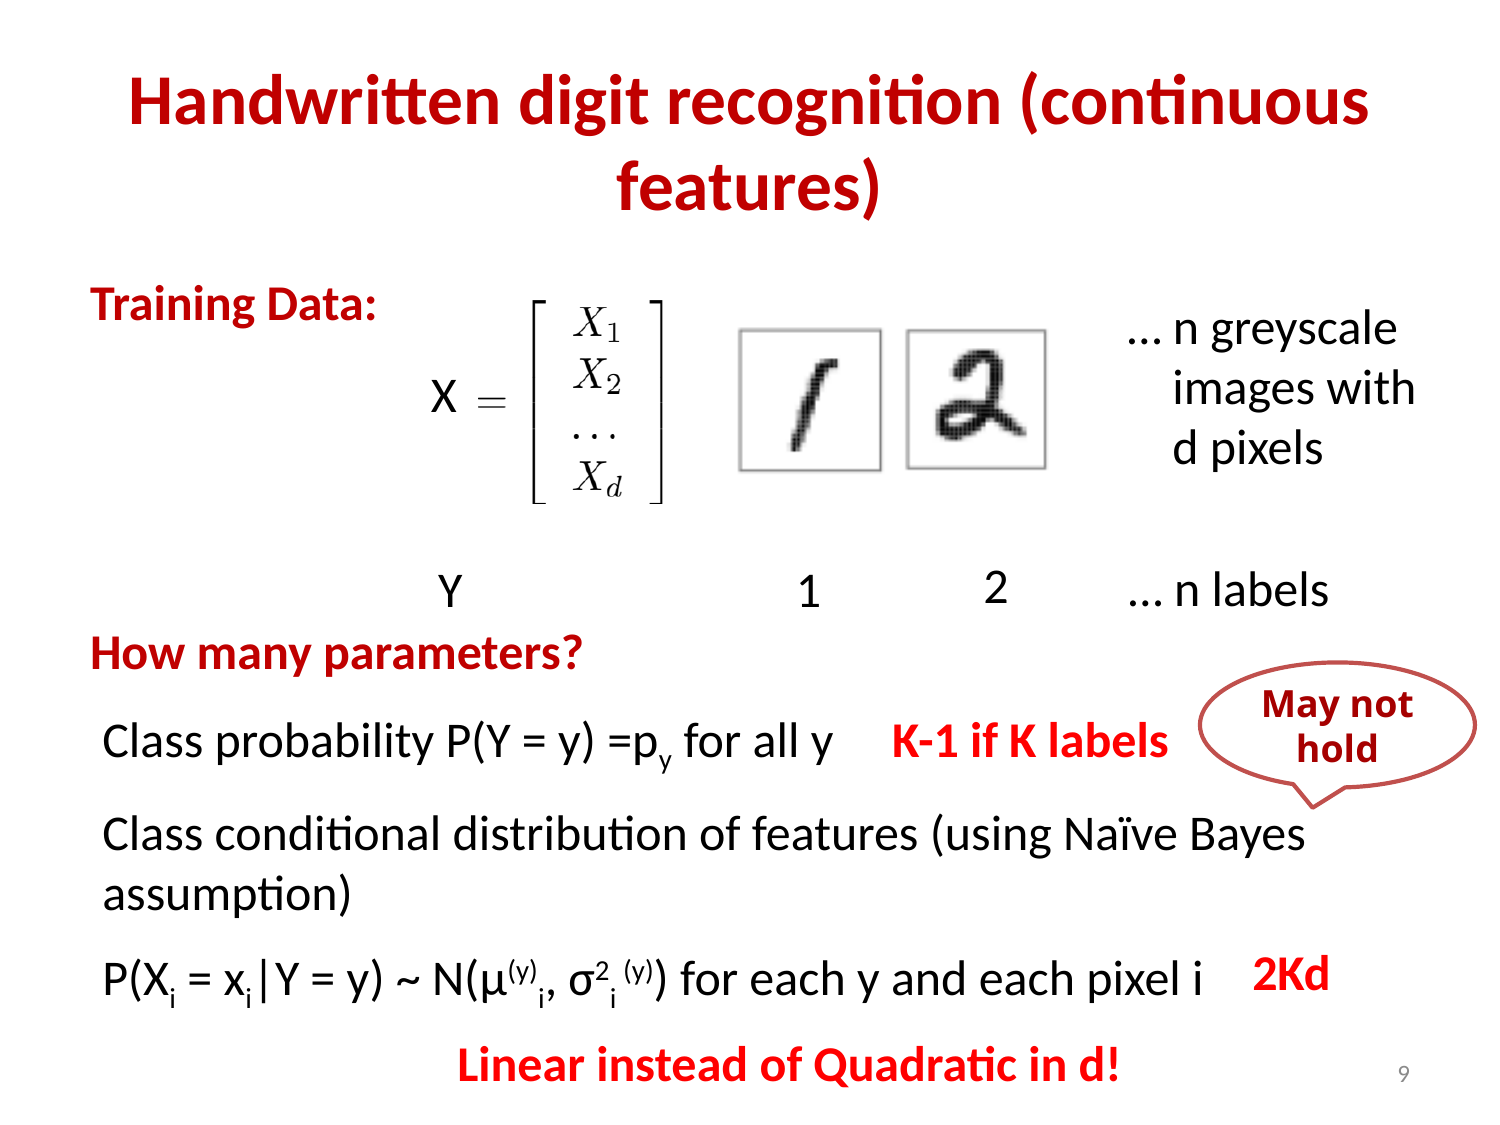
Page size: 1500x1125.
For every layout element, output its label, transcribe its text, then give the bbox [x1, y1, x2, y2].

title Handwritten digit recognition (continuous features) [75, 45, 1425, 233]
picture [737, 324, 892, 475]
text_box Class probability P(Y = y) =py for all y Class conditional distribution of features (using Naïve Bayes assumption) P(Xi = xi|Y = y) ~ N(μ(y)i, σ2i (y)) for each y and each pixel i [85, 698, 1465, 1023]
slide_number 9 [1074, 1042, 1425, 1103]
picture [477, 299, 663, 504]
text_box K-1 if K labels [877, 699, 1185, 775]
text_box X [415, 355, 472, 431]
text_box 2Kd [1237, 933, 1352, 1008]
text_box May not hold [1197, 660, 1478, 810]
text_box … n labels [1113, 549, 1345, 624]
picture [899, 327, 1051, 475]
text_box … n greyscale images with d pixels [1112, 287, 1450, 483]
text_box Y [423, 549, 478, 625]
text_box 1 [781, 549, 837, 625]
text_box Training Data: How many parameters? [74, 262, 1425, 1005]
text_box Linear instead of Quadratic in d! [442, 1024, 1137, 1099]
text_box 2 [968, 546, 1024, 621]
